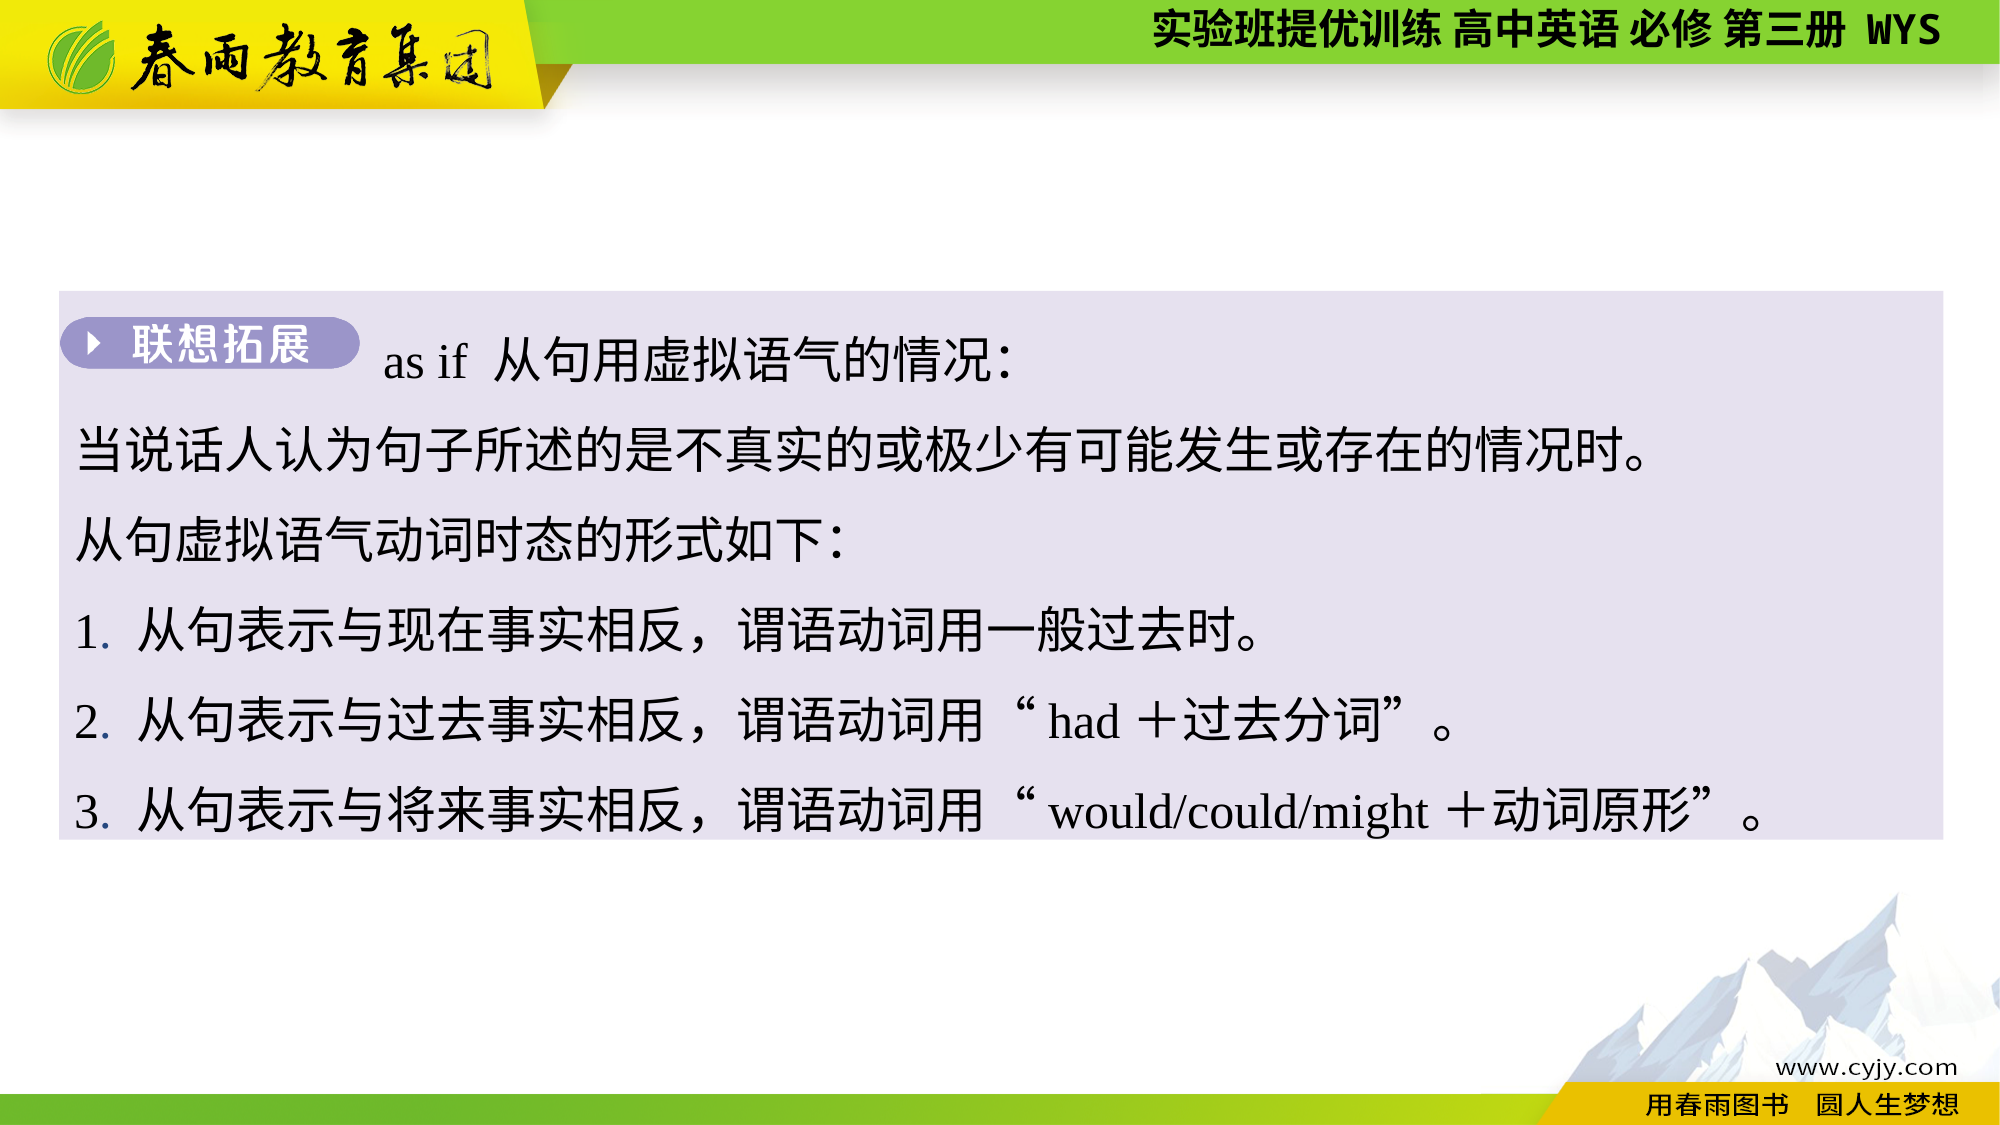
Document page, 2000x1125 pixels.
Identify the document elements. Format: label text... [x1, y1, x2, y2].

picture [0, 0, 2000, 1125]
list as if 从句用虚拟语气的情况： 当说话人认为句子所述的是不真实的或极少有可能发生或存在的情况时。 从句虚拟语气动词时态的形式如下： 1. 从句表示与现在事实相反，谓语动词用一般过去时。 2. 从句表示与过去事实相反，谓语动词用“had＋过去分词”。 3. 从句表示与将来事实相反，谓语动词用“would/could/might＋动词原形”。 [59, 290, 1944, 840]
